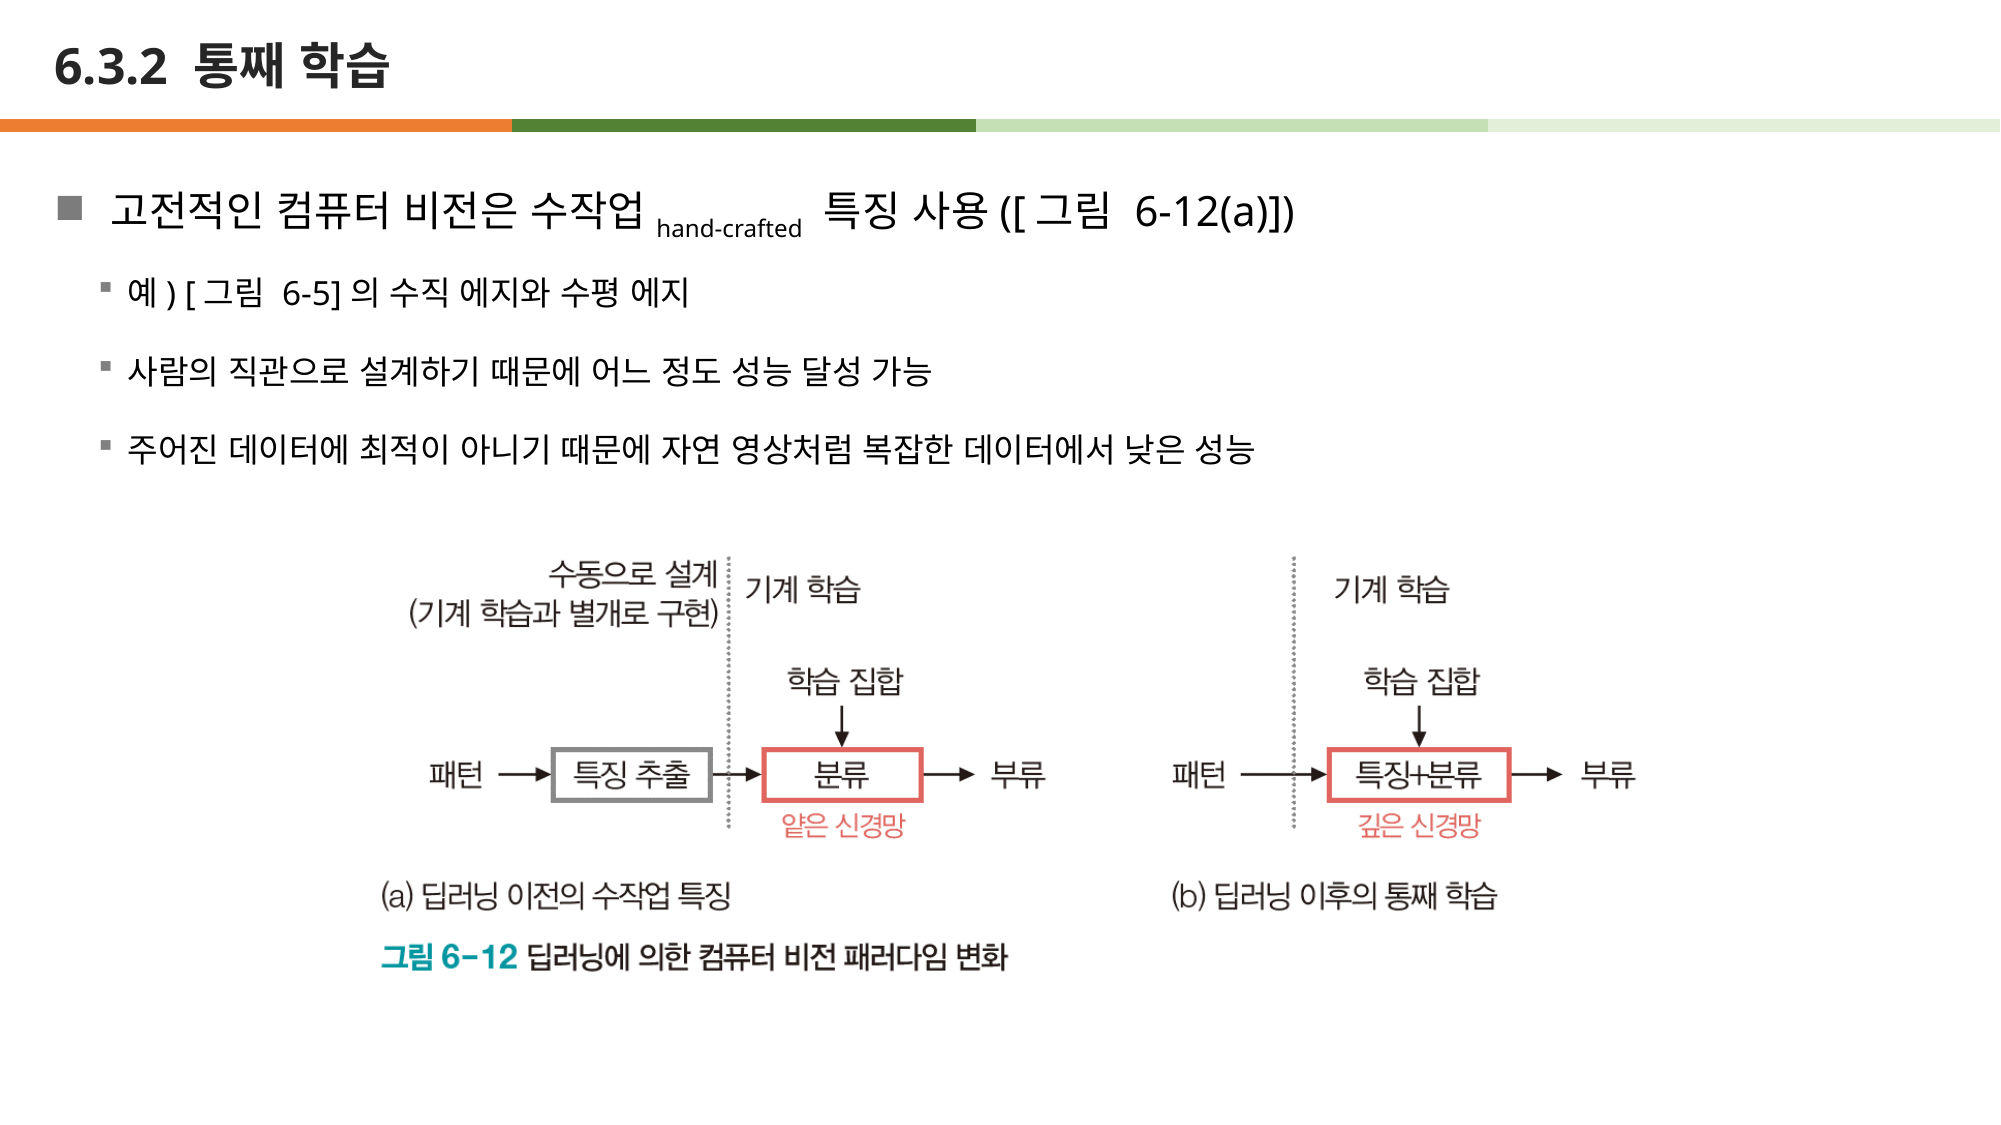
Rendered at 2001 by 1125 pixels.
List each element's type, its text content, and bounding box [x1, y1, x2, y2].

title 6.3.2 통째 학습 [39, 23, 1693, 114]
picture [373, 538, 1644, 982]
list 고전적인 컴퓨터 비전은 수작업hand-crafted 특징 사용([그림 6-12(a)]) 예) [그림 6-5]의 수직 에지와 수평 에지 사람의 직관으로 설계하기 때문에 어느 정도 성능 달성 가능 주어진 데이터에 최적이 아니기 때문에 자연 영상처럼 복잡한 데이터에서 낮은 성능 [39, 149, 1961, 1083]
